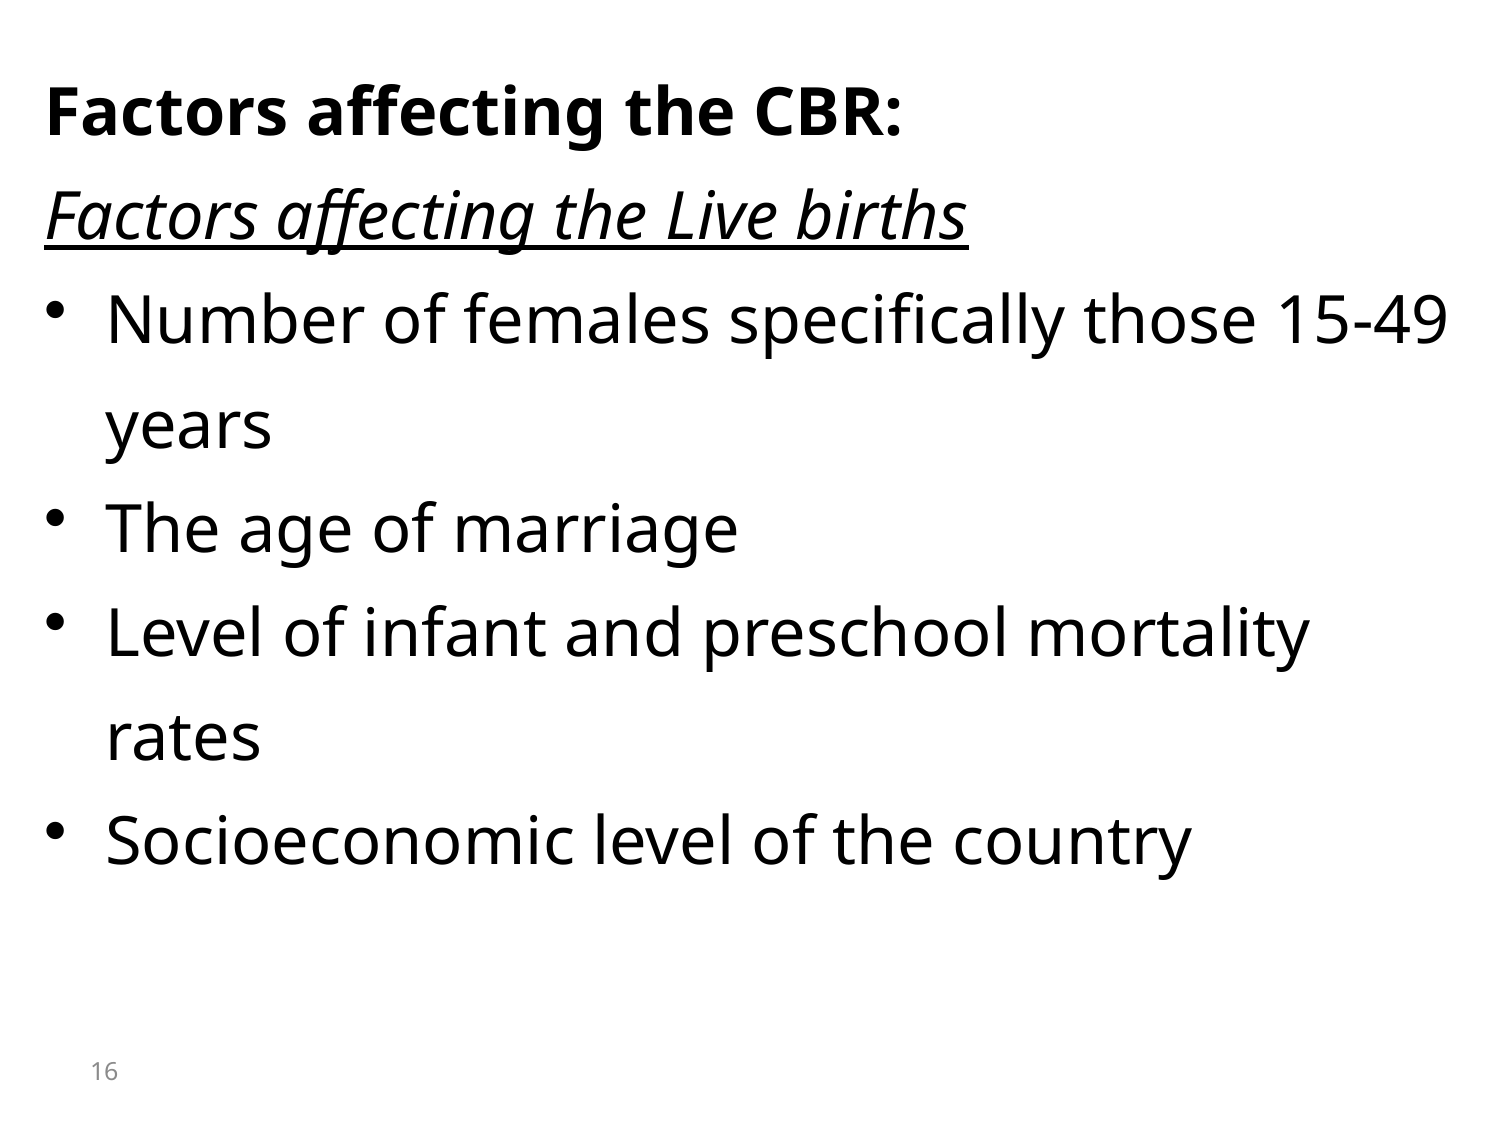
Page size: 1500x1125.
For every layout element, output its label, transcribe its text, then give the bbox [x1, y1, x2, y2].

slide_number 16 [75, 1042, 425, 1103]
text_box Factors affecting the CBR: Factors affecting the Live births Number of females specifically those 15-49 years The age of marriage Level of infant and preschool mortality rates Socioeconomic level of the country [29, 37, 1471, 990]
